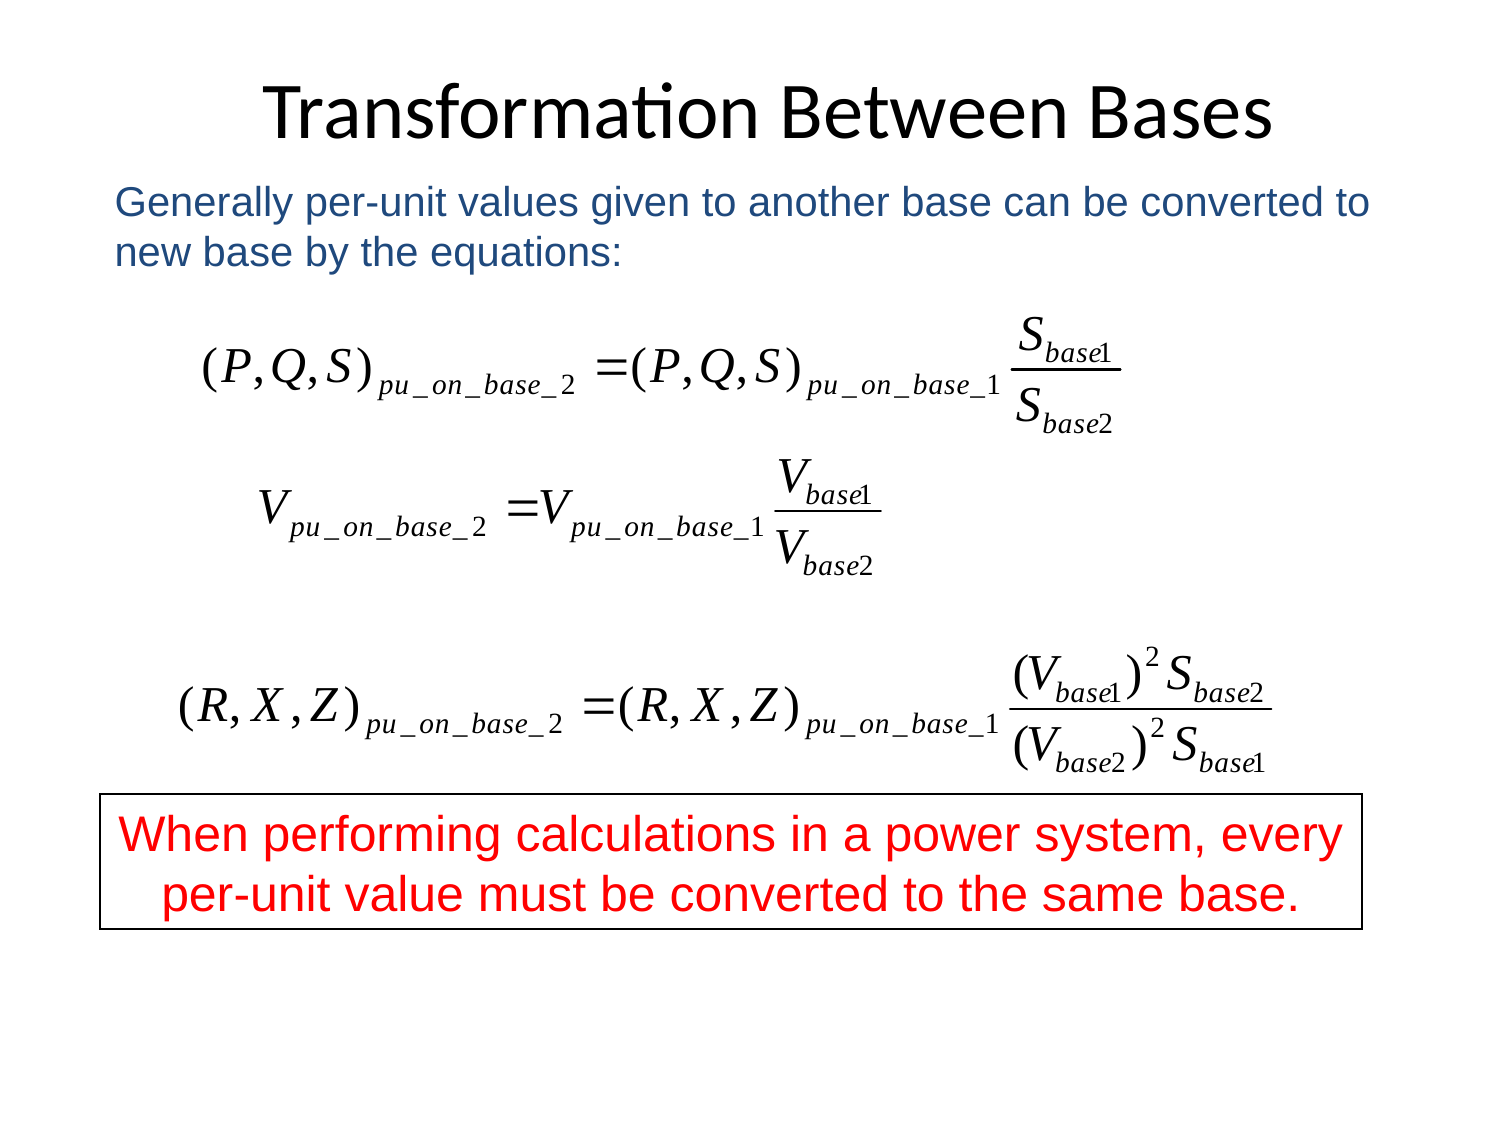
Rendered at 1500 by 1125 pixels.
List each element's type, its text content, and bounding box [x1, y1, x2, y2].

text_box When performing calculations in a power system, every per-unit value must be converted to the same base. [99, 793, 1363, 929]
title Transformation Between Bases [62, 50, 1475, 163]
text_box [253, 444, 890, 587]
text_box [170, 633, 1284, 785]
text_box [194, 302, 1132, 446]
text_box Generally per-unit values given to another base can be converted to new base by the equations: [99, 167, 1433, 283]
